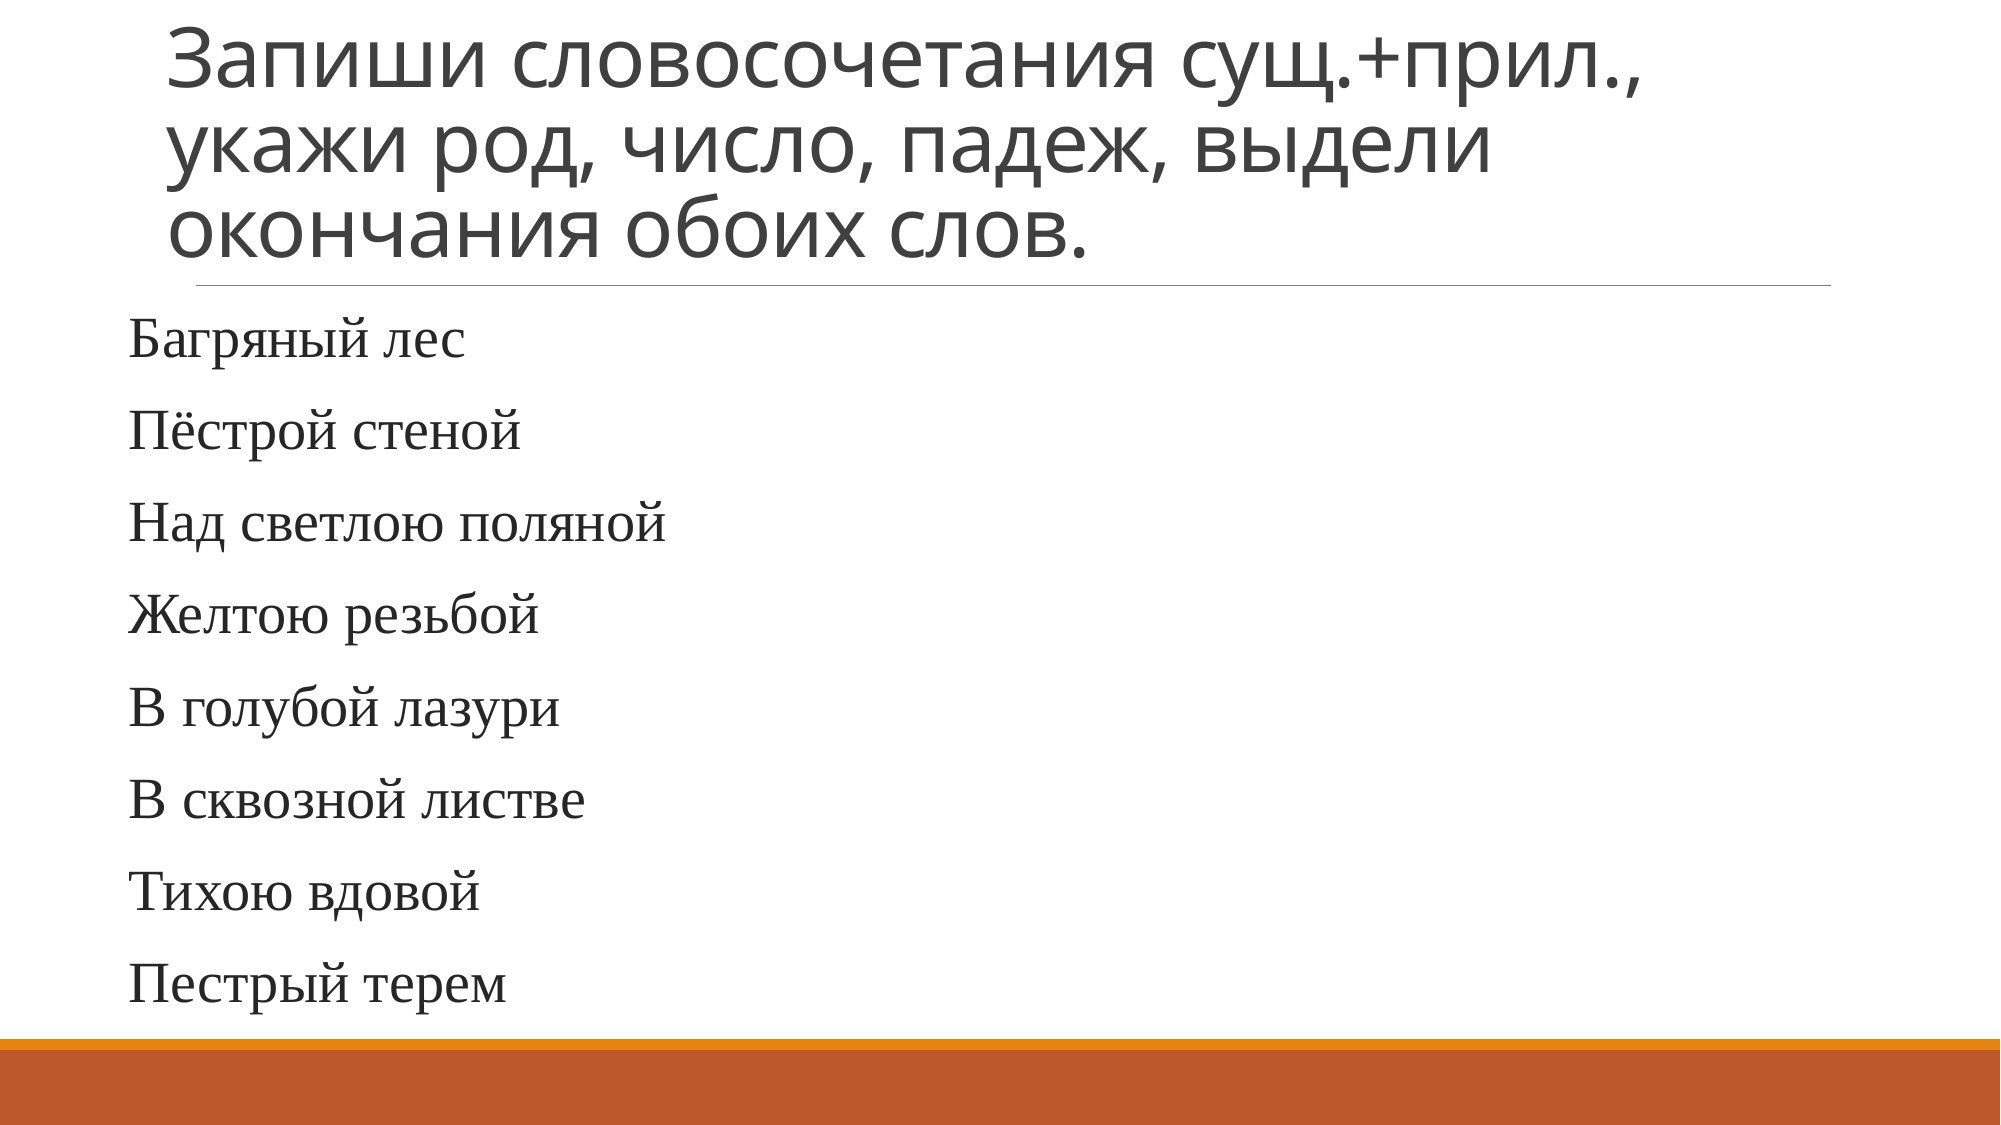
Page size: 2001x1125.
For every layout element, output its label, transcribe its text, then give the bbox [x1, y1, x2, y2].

list Багряный лес Пёстрой стеной Над светлою поляной Желтою резьбой В голубой лазури В сквозной листве Тихою вдовой Пестрый терем [113, 299, 1764, 1040]
title Запиши словосочетания сущ.+прил., укажи род, число, падеж, выдели окончания обоих слов. [151, 173, 1893, 283]
